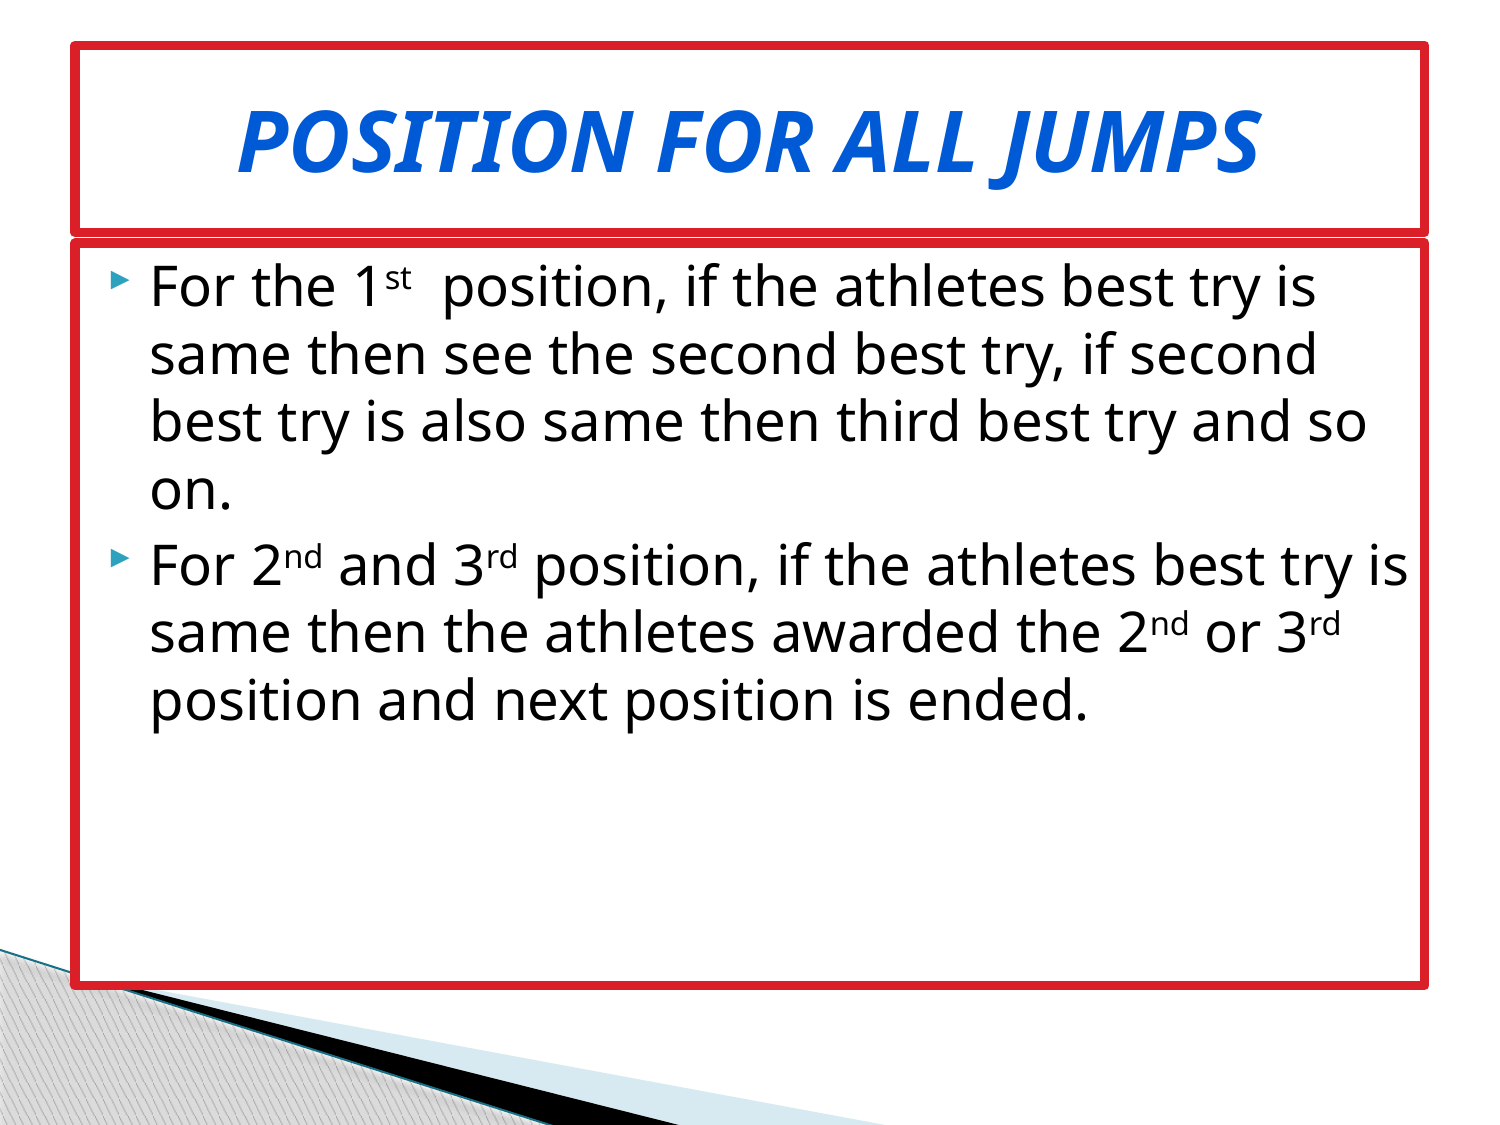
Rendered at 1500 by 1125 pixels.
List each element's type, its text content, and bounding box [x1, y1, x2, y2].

title Position for All Jumps [70, 41, 1429, 237]
list For the 1st position, if the athletes best try is same then see the second best try, if second best try is also same then third best try and so on. For 2nd and 3rd position, if the athletes best try is same then the athletes awarded the 2nd or 3rd position and next position is ended. [70, 238, 1429, 990]
